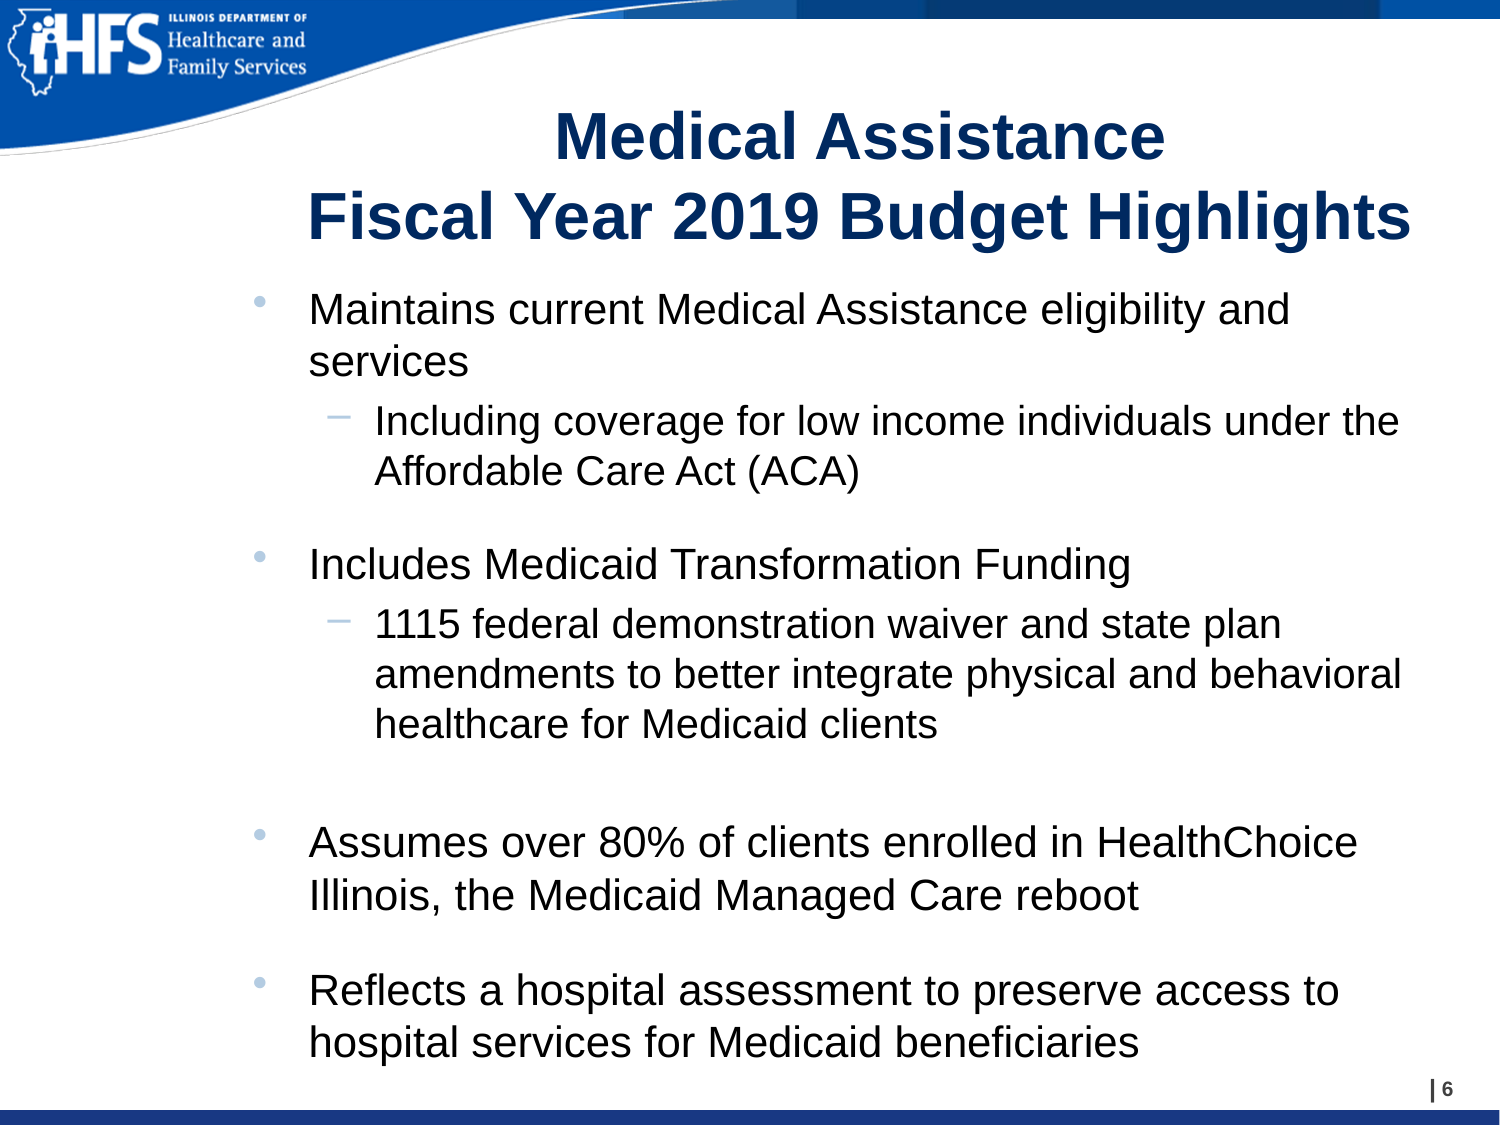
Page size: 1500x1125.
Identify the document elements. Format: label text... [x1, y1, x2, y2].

list Maintains current Medical Assistance eligibility and services Including coverage for low income individuals under the Affordable Care Act (ACA) Includes Medicaid Transformation Funding 1115 federal demonstration waiver and state plan amendments to better integrate physical and behavioral healthcare for Medicaid clients Assumes over 80% of clients enrolled in HealthChoice Illinois, the Medicaid Managed Care reboot Reflects a hospital assessment to preserve access to hospital services for Medicaid beneficiaries [237, 273, 1475, 1044]
picture [0, 0, 1500, 156]
title Medical Assistance Fiscal Year 2019 Budget Highlights [203, 96, 1500, 251]
